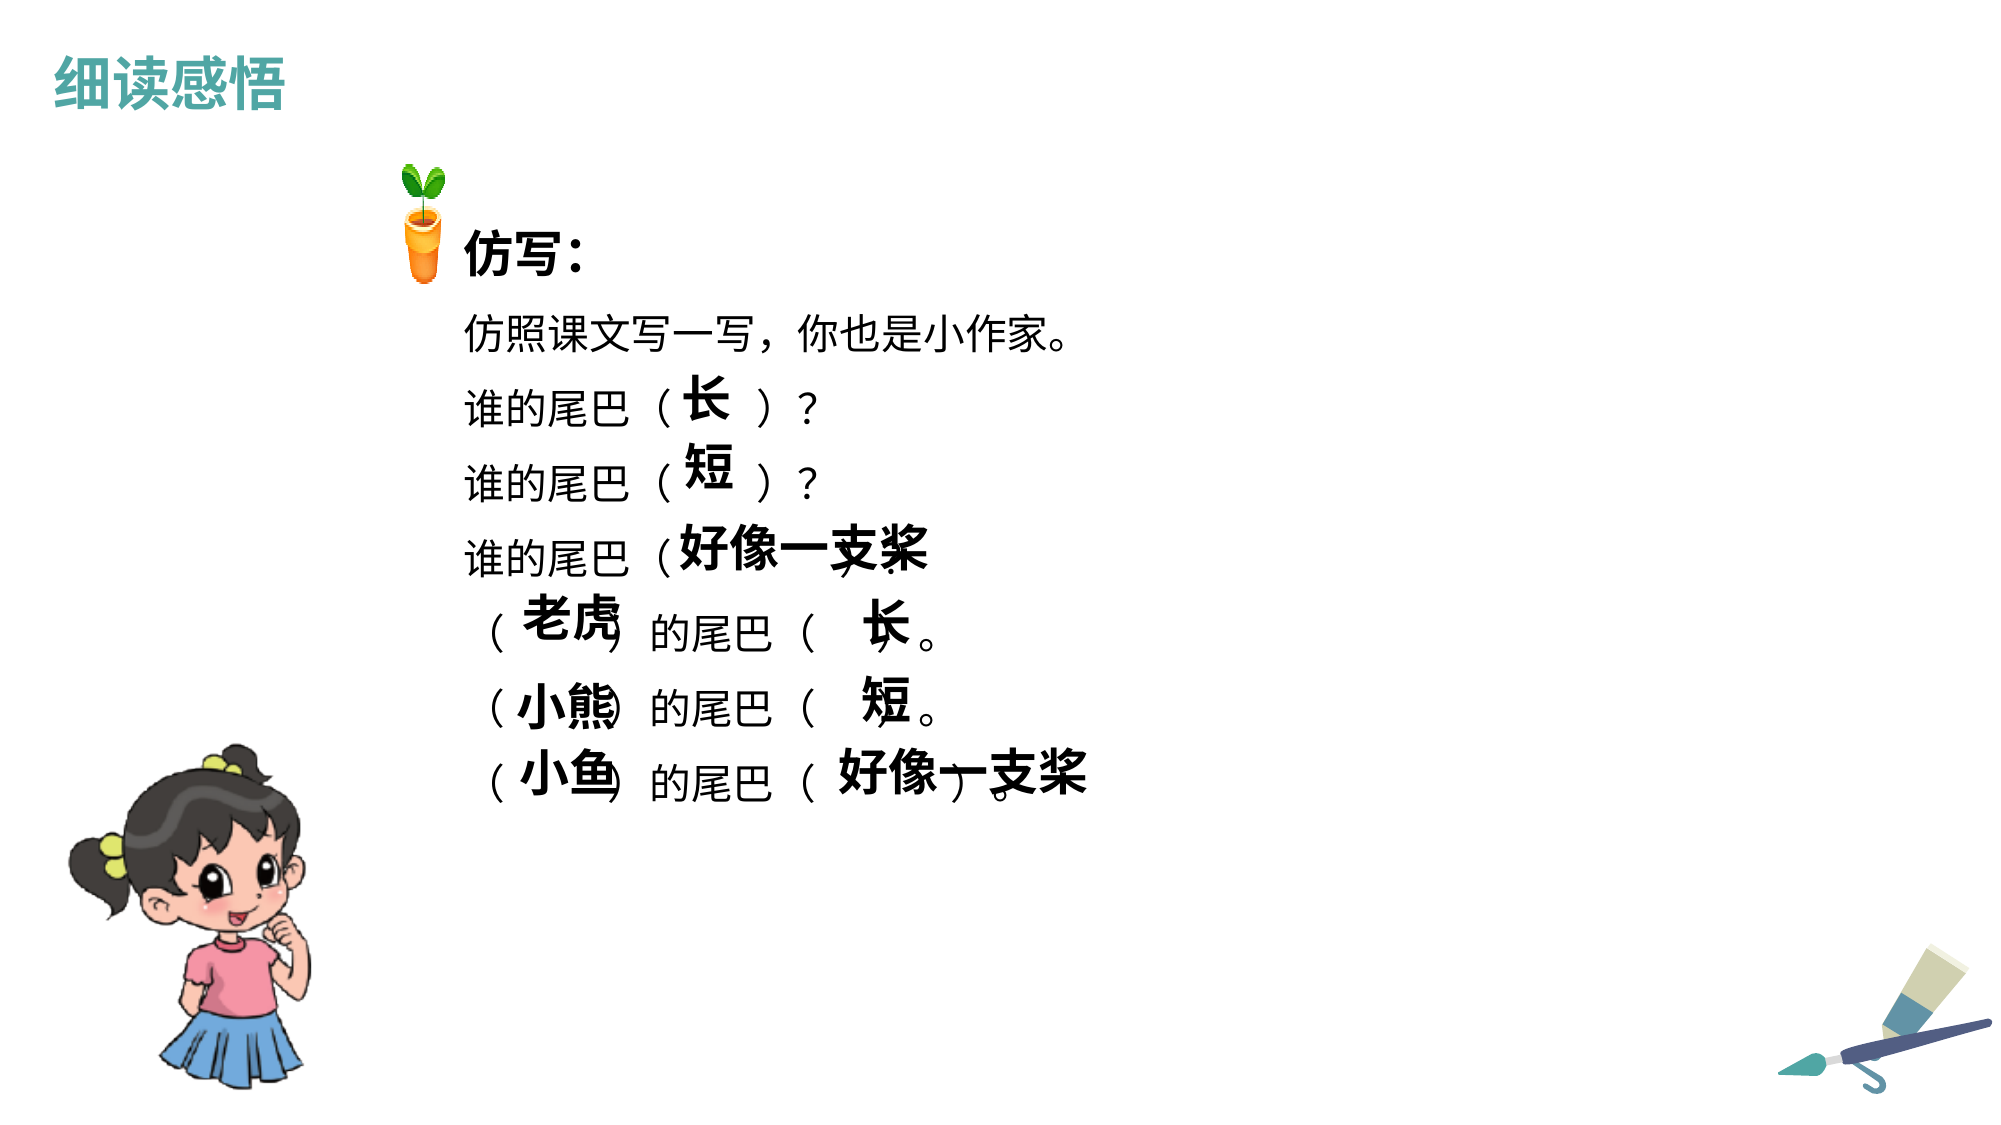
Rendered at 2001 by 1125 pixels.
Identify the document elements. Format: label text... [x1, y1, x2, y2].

text_box 仿写： 仿照课文写一写，你也是小作家。 谁的尾巴（ ）？ 谁的尾巴（ ）？ 谁的尾巴（ ）？ （ ）的尾巴（ ）。 （ ）的尾巴（ ）。 （ ）的尾巴（ ）。 [449, 185, 1710, 816]
text_box 短 [846, 661, 927, 736]
text_box 短 [669, 428, 750, 504]
picture [54, 740, 335, 1092]
text_box 长 [666, 359, 747, 435]
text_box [1811, 945, 1974, 1125]
text_box 细读感悟 [39, 39, 476, 125]
text_box 好像一支桨 [664, 508, 945, 584]
text_box 好像一支桨 [823, 733, 1104, 808]
text_box 长 [846, 584, 927, 659]
picture [396, 154, 450, 293]
text_box 老虎 [507, 578, 637, 654]
text_box 小鱼 [504, 734, 635, 810]
text_box 小熊 [502, 667, 632, 743]
